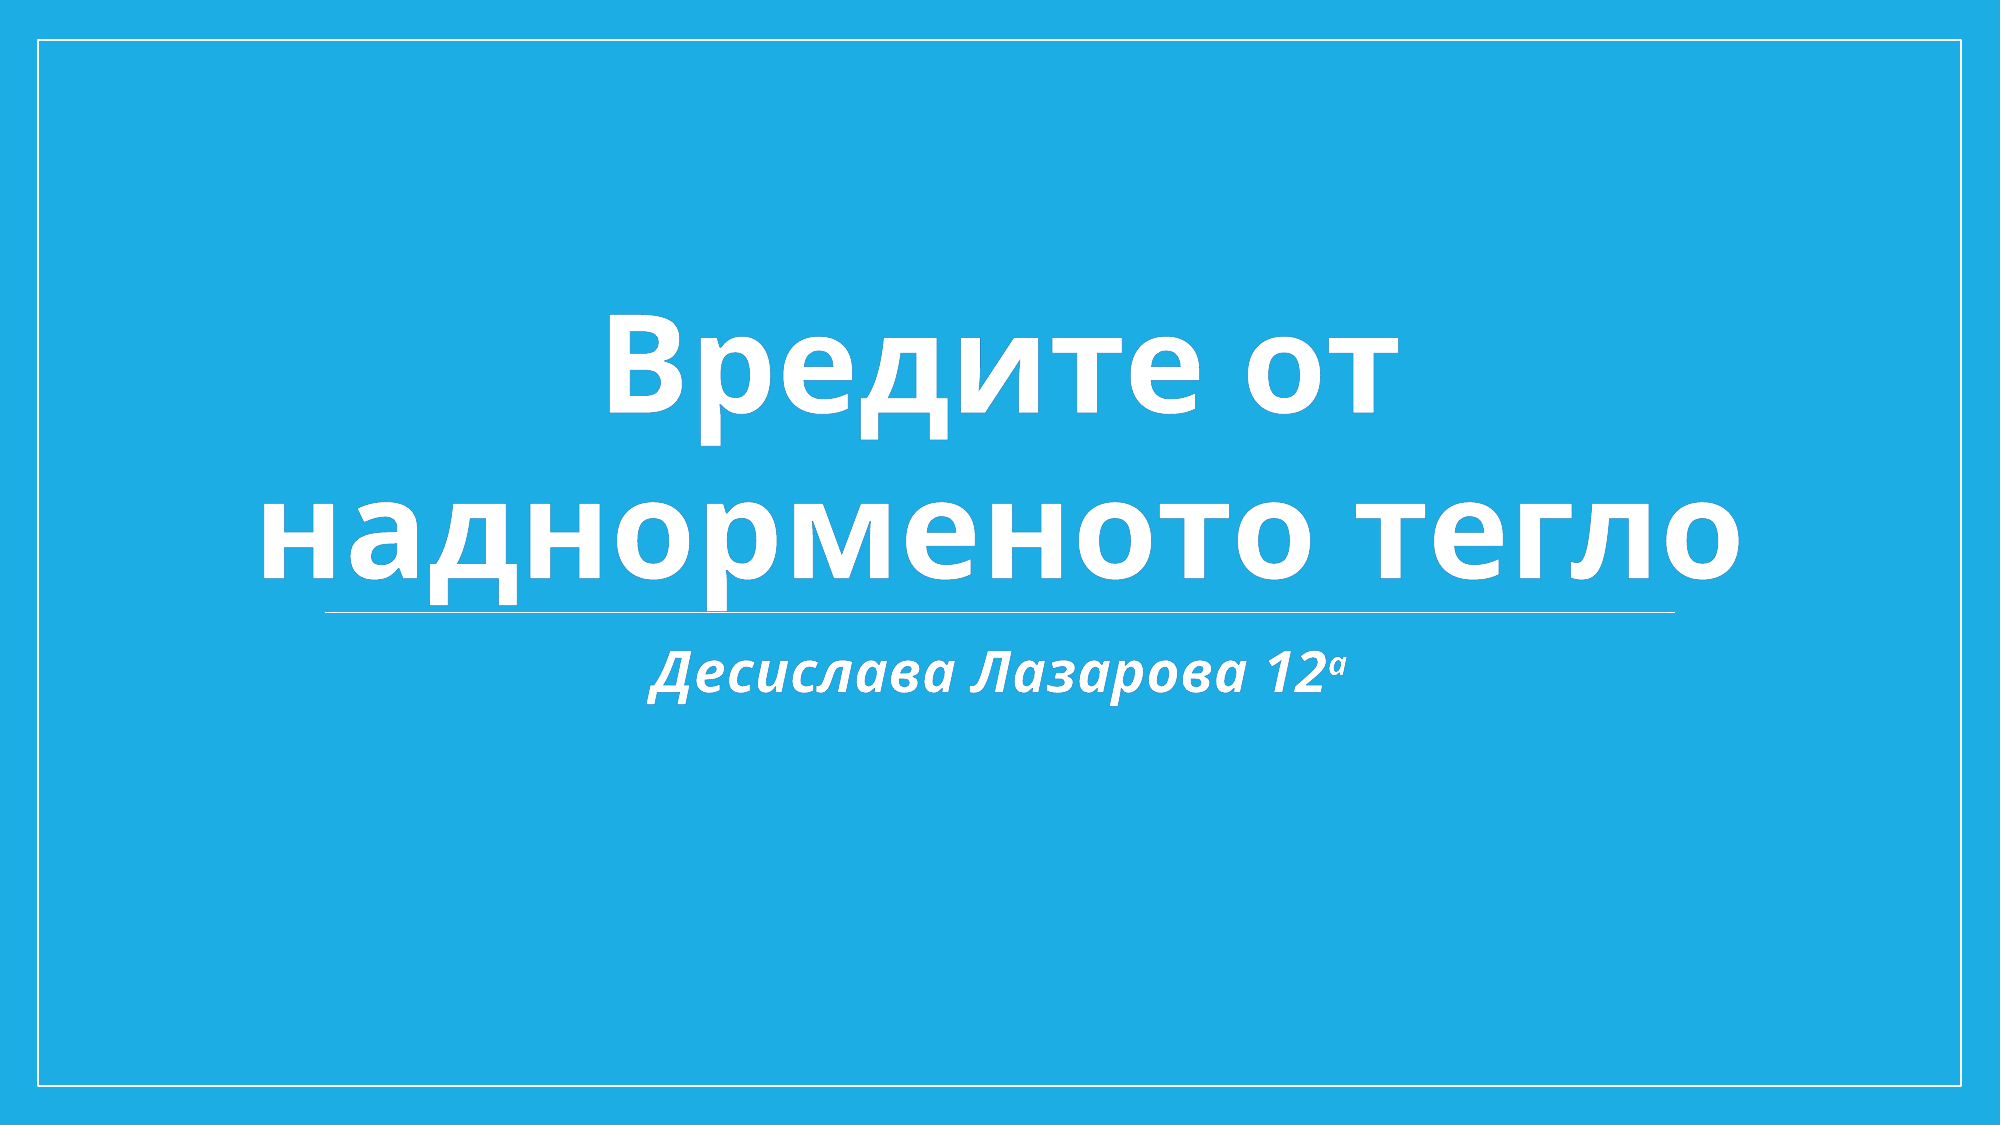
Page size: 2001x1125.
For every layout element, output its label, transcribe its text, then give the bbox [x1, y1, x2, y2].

subtitle Десислава Лазарова 12а [280, 634, 1719, 863]
title Вредите от наднорменото тегло [182, 133, 1818, 614]
